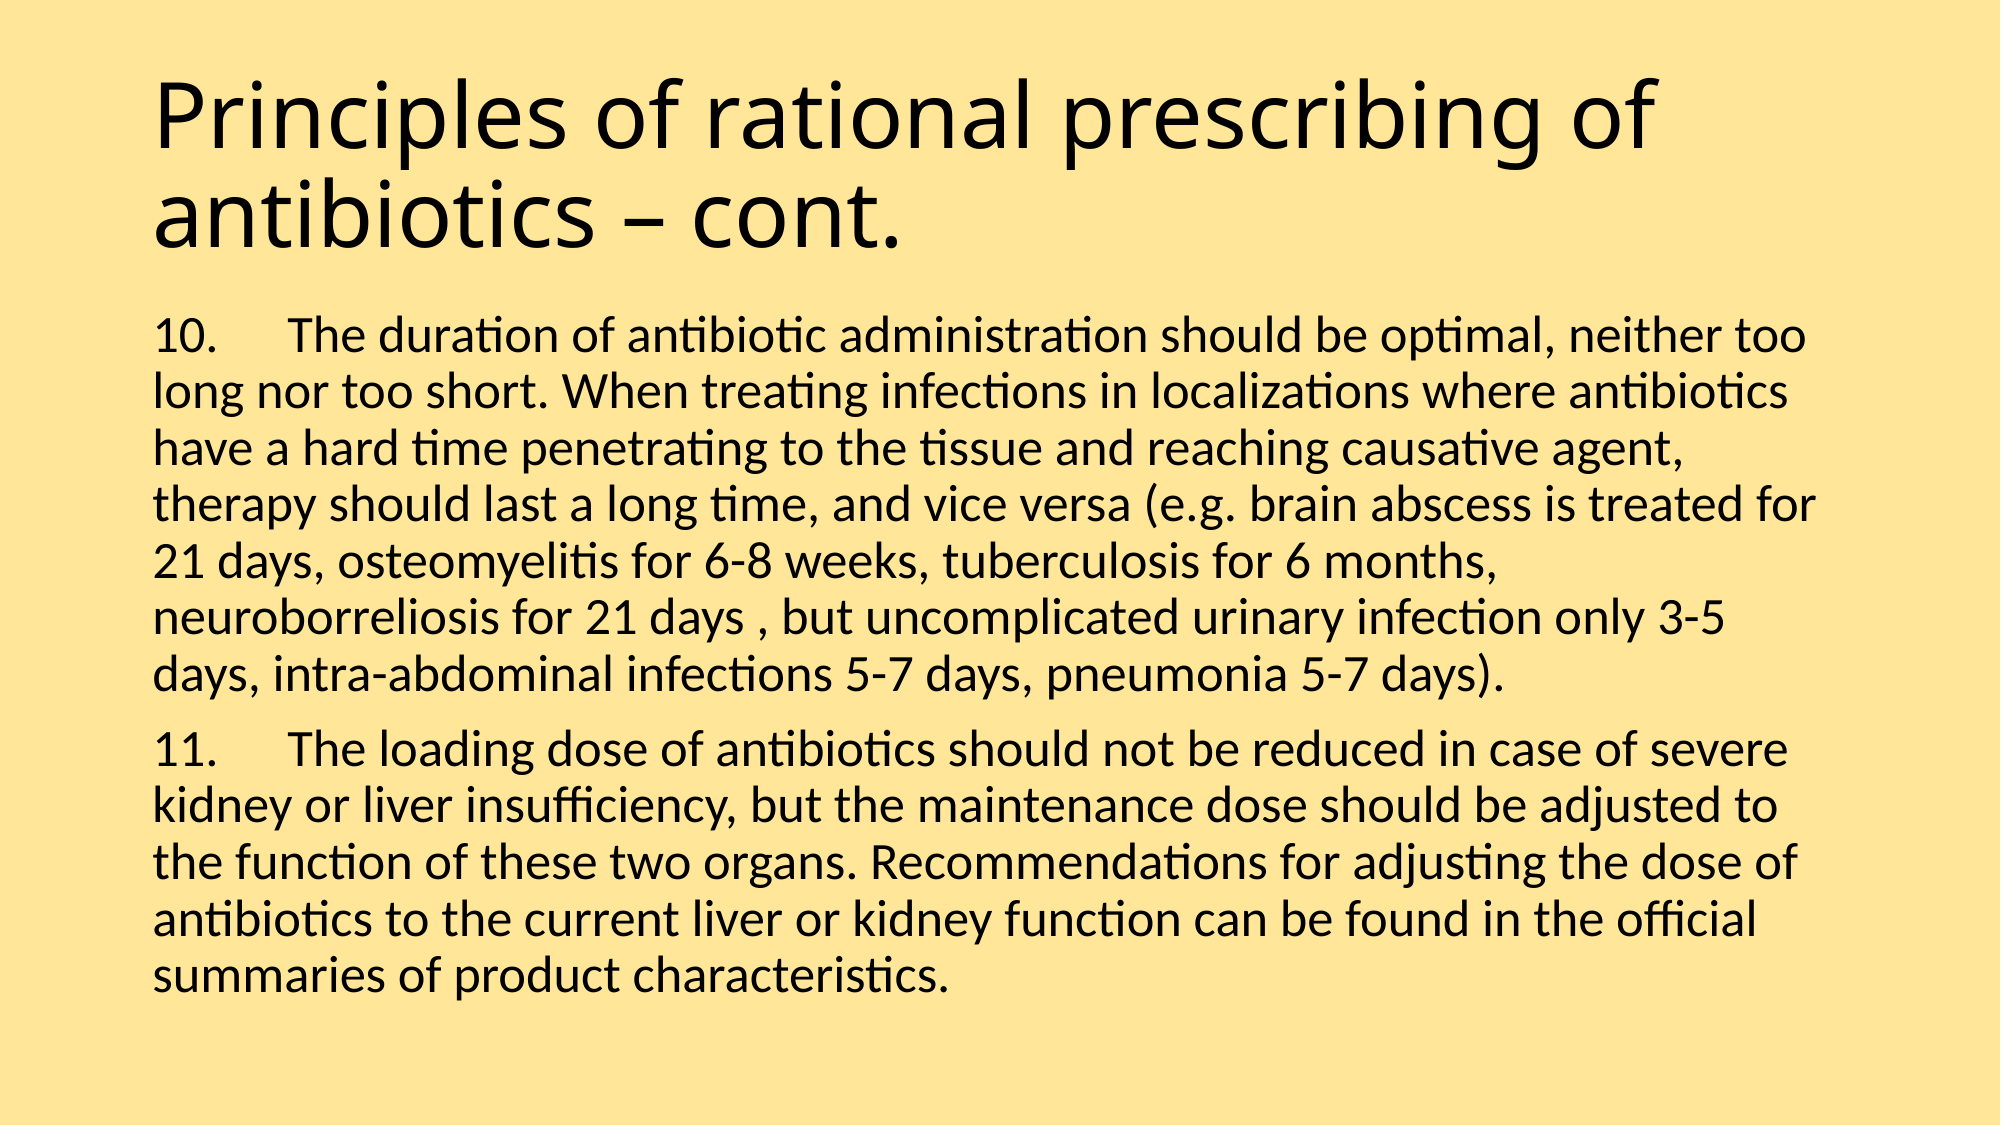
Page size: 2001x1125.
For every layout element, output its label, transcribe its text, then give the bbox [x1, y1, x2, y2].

title Principles of rational prescribing of antibiotics – cont. [137, 59, 1863, 278]
list 10. The duration of antibiotic administration should be optimal, neither too long nor too short. When treating infections in localizations where antibiotics have a hard time penetrating to the tissue and reaching causative agent, therapy should last a long time, and vice versa (e.g. brain abscess is treated for 21 days, osteomyelitis for 6-8 weeks, tuberculosis for 6 months, neuroborreliosis for 21 days , but uncomplicated urinary infection only 3-5 days, intra-abdominal infections 5-7 days, pneumonia 5-7 days). 11. The loading dose of antibiotics should not be reduced in case of severe kidney or liver insufficiency, but the maintenance dose should be adjusted to the function of these two organs. Recommendations for adjusting the dose of antibiotics to the current liver or kidney function can be found in the official summaries of product characteristics. [137, 299, 1863, 1014]
